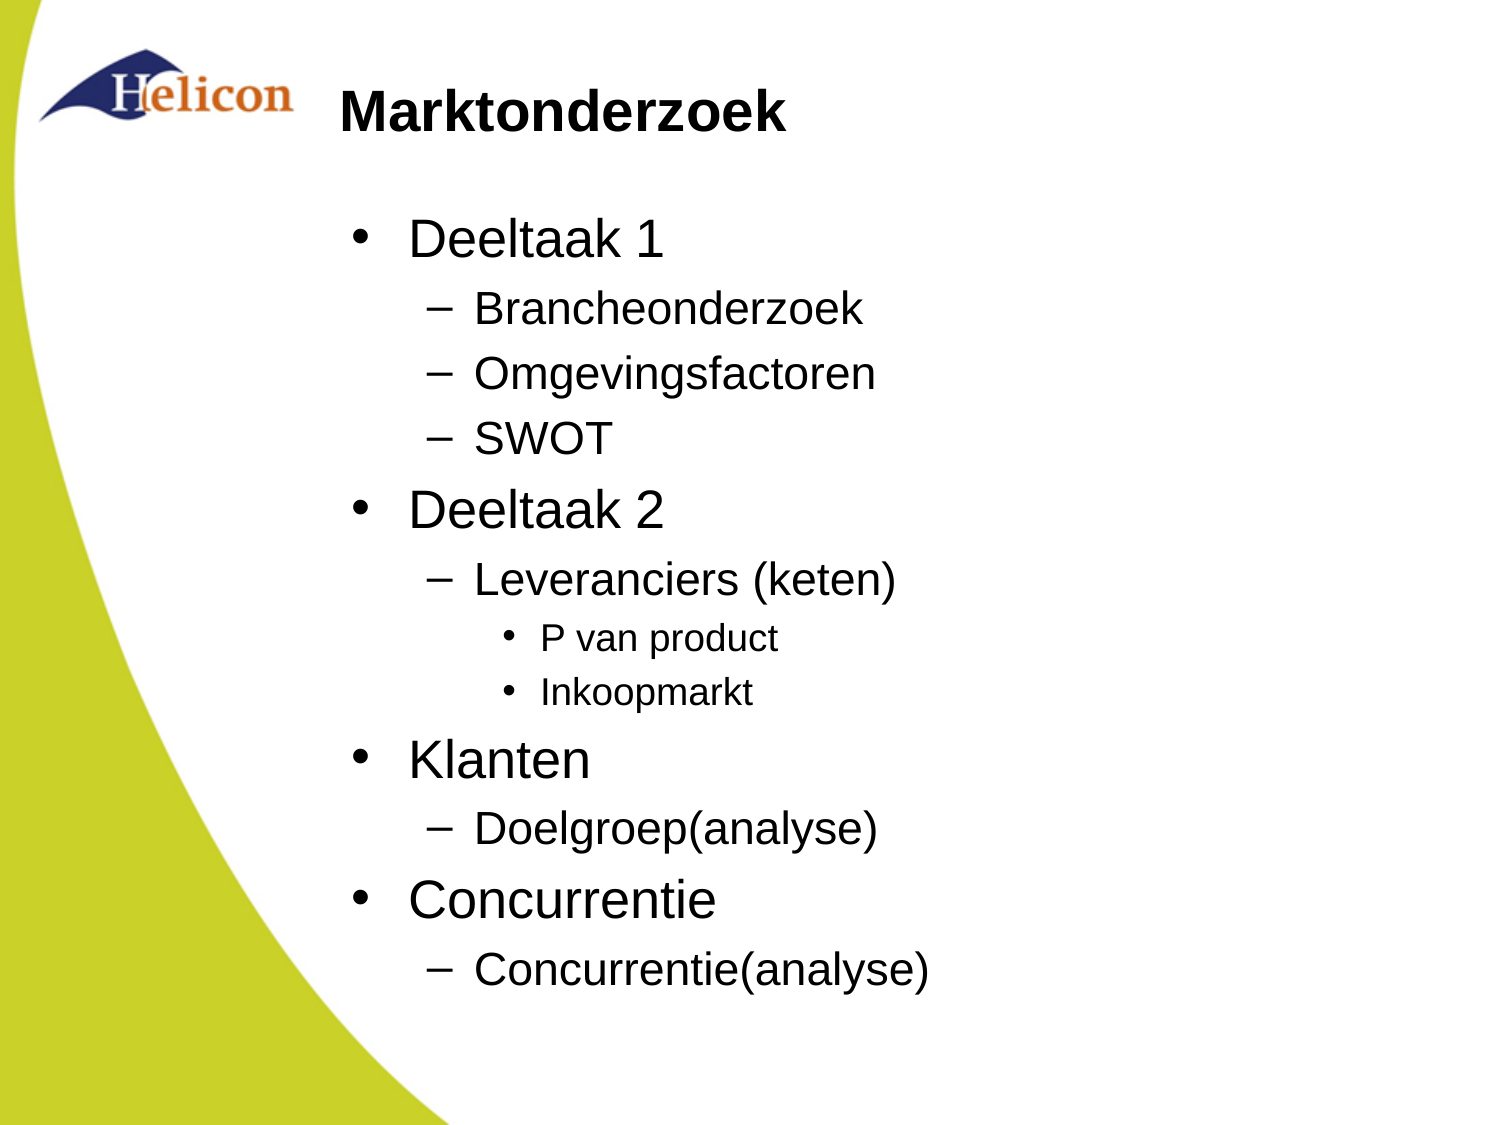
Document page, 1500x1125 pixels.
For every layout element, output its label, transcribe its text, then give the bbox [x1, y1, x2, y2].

picture [0, 0, 1500, 1125]
list Deeltaak 1 Brancheonderzoek Omgevingsfactoren SWOT Deeltaak 2 Leveranciers (keten) P van product Inkoopmarkt Klanten Doelgroep(analyse) Concurrentie Concurrentie(analyse) [336, 196, 1425, 1005]
title Marktonderzoek [324, 54, 1415, 161]
